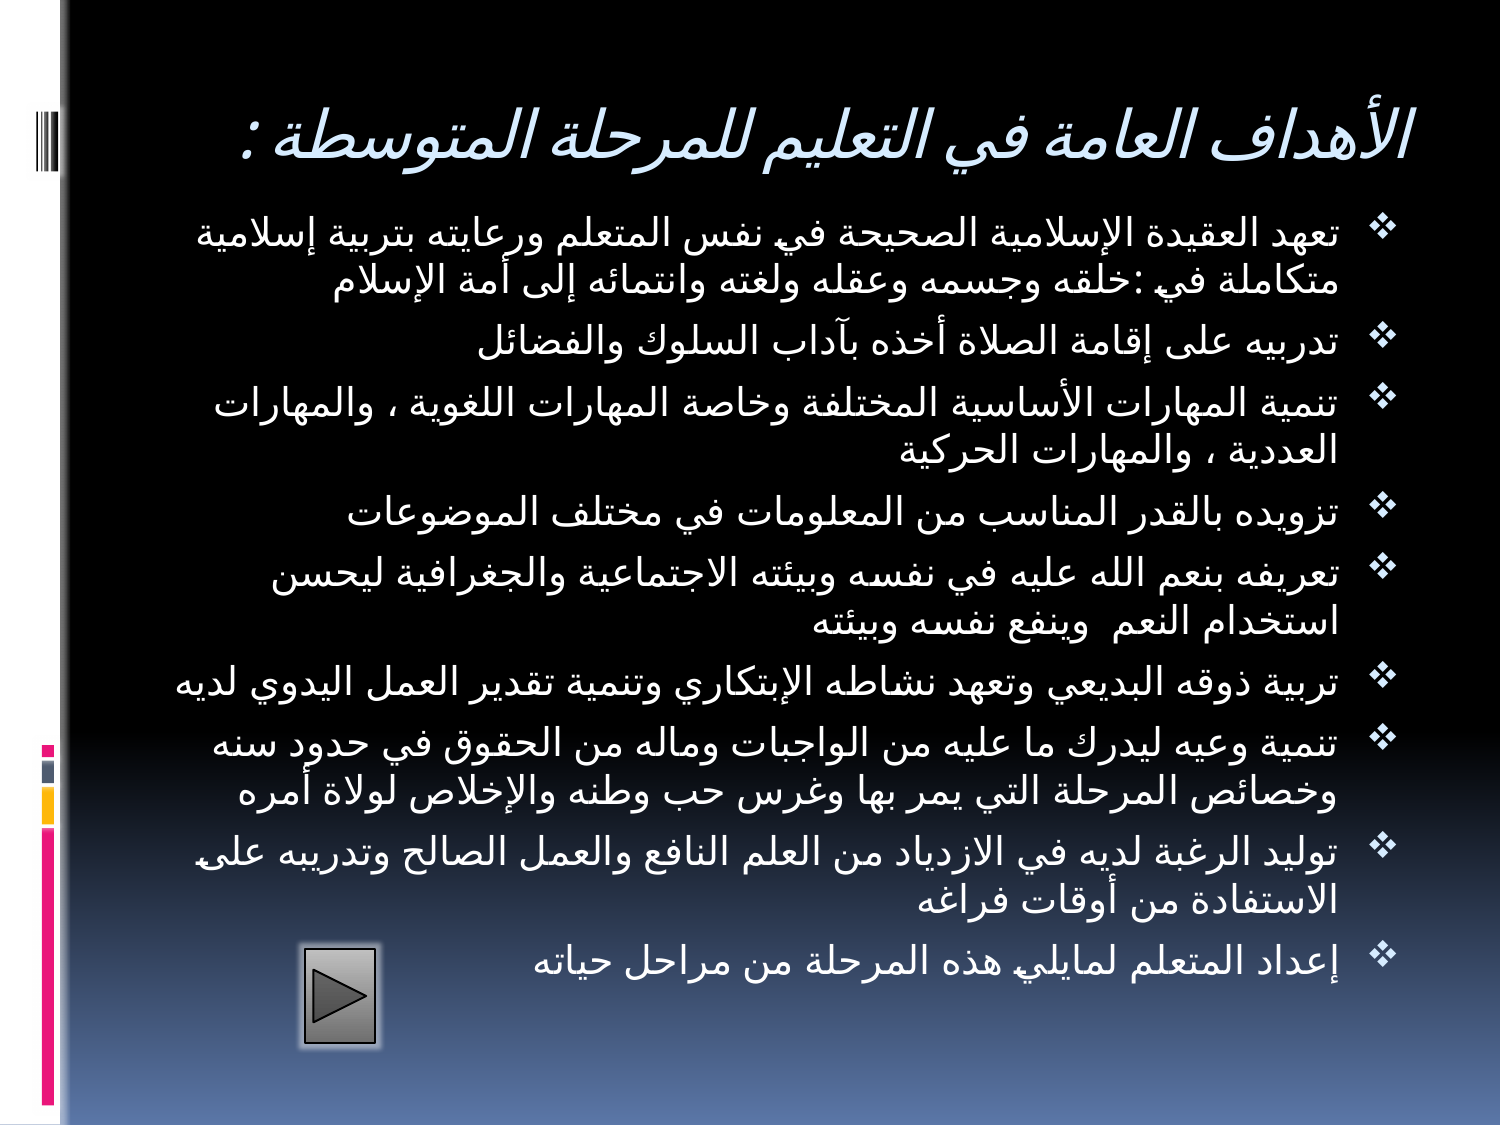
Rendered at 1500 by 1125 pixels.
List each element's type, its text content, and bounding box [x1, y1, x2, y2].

text_box [304, 948, 376, 1044]
title الأهداف العامة في التعليم للمرحلة المتوسطة : [140, 83, 1425, 234]
list تعهد العقيدة الإسلامية الصحيحة في نفس المتعلم ورعايته بتربية إسلامية متكاملة في :خلقه وجسمه وعقله ولغته وانتمائه إلى أمة الإسلام تدربيه على إقامة الصلاة أخذه بآداب السلوك والفضائل تنمية المهارات الأساسية المختلفة وخاصة المهارات اللغوية ، والمهارات العددية ، والمهارات الحركية تزويده بالقدر المناسب من المعلومات في مختلف الموضوعات تعريفه بنعم الله عليه في نفسه وبيئته الاجتماعية والجغرافية ليحسن استخدام النعم وينفع نفسه وبيئته تربية ذوقه البديعي وتعهد نشاطه الإبتكاري وتنمية تقدير العمل اليدوي لديه تنمية وعيه ليدرك ما عليه من الواجبات وماله من الحقوق في حدود سنه وخصائص المرحلة التي يمر بها وغرس حب وطنه والإخلاص لولاة أمره توليد الرغبة لديه في الازدياد من العلم النافع والعمل الصالح وتدريبه على الاستفادة من أوقات فراغه إعداد المتعلم لمايلي هذه المرحلة من مراحل حياته [150, 199, 1425, 1090]
